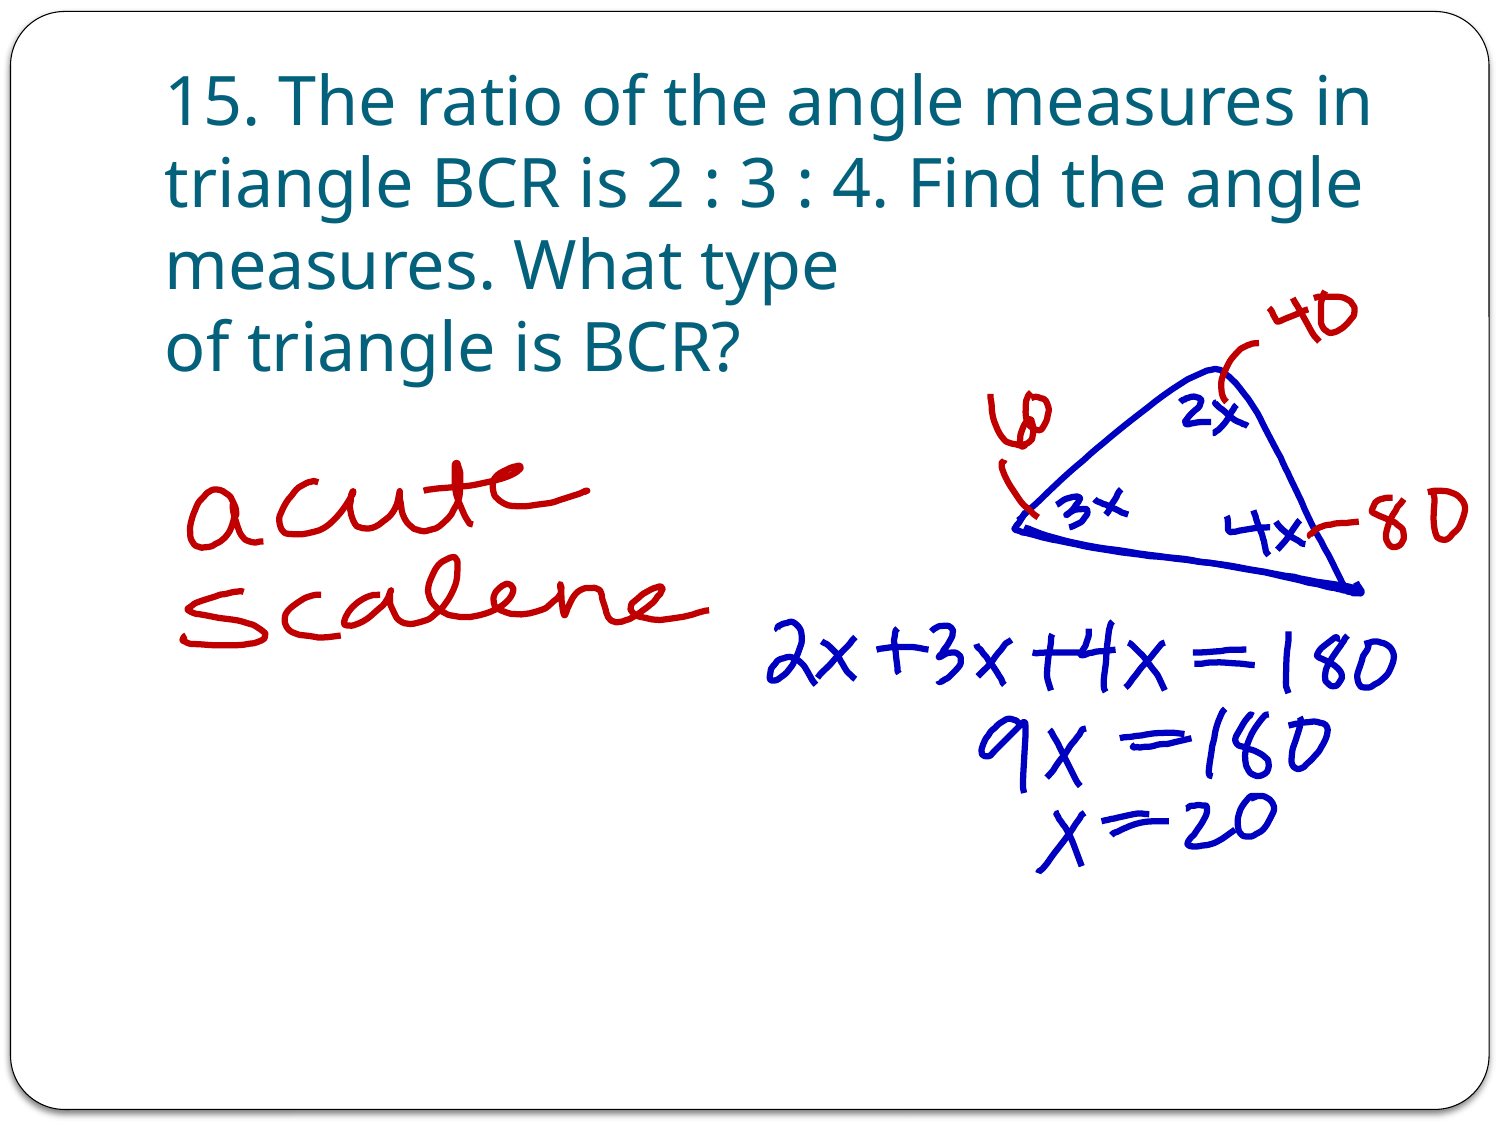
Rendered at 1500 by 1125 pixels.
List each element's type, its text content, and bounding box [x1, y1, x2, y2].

text_box [899, 646, 929, 651]
text_box [990, 663, 1005, 686]
text_box [1316, 635, 1349, 687]
text_box [1309, 520, 1359, 538]
text_box [1069, 834, 1083, 867]
text_box [1037, 812, 1086, 874]
text_box [1275, 521, 1290, 535]
text_box [975, 643, 990, 663]
text_box [1146, 662, 1166, 691]
text_box [1046, 727, 1087, 779]
text_box [1101, 812, 1150, 822]
text_box [816, 636, 856, 679]
text_box [1236, 795, 1275, 838]
text_box [977, 639, 1012, 677]
text_box [1208, 708, 1226, 777]
text_box [283, 594, 341, 639]
text_box [1055, 812, 1069, 833]
text_box [930, 625, 962, 683]
text_box [1179, 395, 1212, 426]
text_box [1192, 648, 1247, 654]
text_box [1102, 621, 1114, 693]
text_box [1313, 290, 1356, 334]
text_box [1252, 510, 1270, 556]
text_box [1119, 731, 1185, 739]
text_box [1225, 515, 1258, 533]
text_box [1290, 533, 1306, 545]
text_box [1292, 297, 1320, 343]
text_box [876, 646, 894, 651]
text_box [1110, 820, 1169, 836]
text_box [1234, 713, 1270, 777]
title 15. The ratio of the angle measures in triangle BCR is 2 : 3 : 4. Find the angle measures. What type of triangle is BCR? [150, 45, 1475, 400]
text_box [453, 462, 462, 486]
text_box [1124, 641, 1166, 689]
text_box [1214, 401, 1230, 415]
text_box [1056, 495, 1089, 529]
text_box [1288, 716, 1329, 770]
text_box [1212, 404, 1238, 434]
text_box [1013, 511, 1363, 595]
text_box [1048, 729, 1064, 755]
text_box [980, 717, 1027, 794]
text_box [1046, 633, 1053, 691]
text_box [837, 656, 856, 680]
text_box [1185, 804, 1236, 848]
text_box [278, 480, 474, 536]
text_box [1268, 307, 1300, 323]
text_box [1356, 640, 1395, 689]
text_box [1285, 631, 1290, 694]
text_box [1276, 519, 1301, 551]
text_box [1079, 628, 1106, 656]
text_box [1105, 488, 1122, 516]
text_box [1260, 524, 1271, 529]
text_box [1132, 737, 1192, 749]
text_box [1032, 368, 1341, 578]
text_box [1064, 756, 1081, 787]
text_box [1371, 497, 1405, 548]
text_box [423, 464, 589, 507]
text_box [768, 620, 817, 686]
text_box [821, 640, 838, 657]
text_box [1093, 498, 1109, 508]
text_box [1024, 391, 1050, 431]
text_box [1000, 459, 1039, 519]
text_box [1127, 641, 1147, 663]
text_box [1220, 342, 1260, 403]
text_box [989, 393, 1035, 448]
text_box [343, 556, 710, 627]
text_box [893, 627, 900, 674]
text_box [1111, 506, 1129, 516]
text_box [1230, 413, 1249, 427]
text_box [1427, 489, 1466, 541]
text_box [181, 590, 266, 647]
text_box [189, 488, 264, 549]
text_box [1194, 661, 1255, 666]
